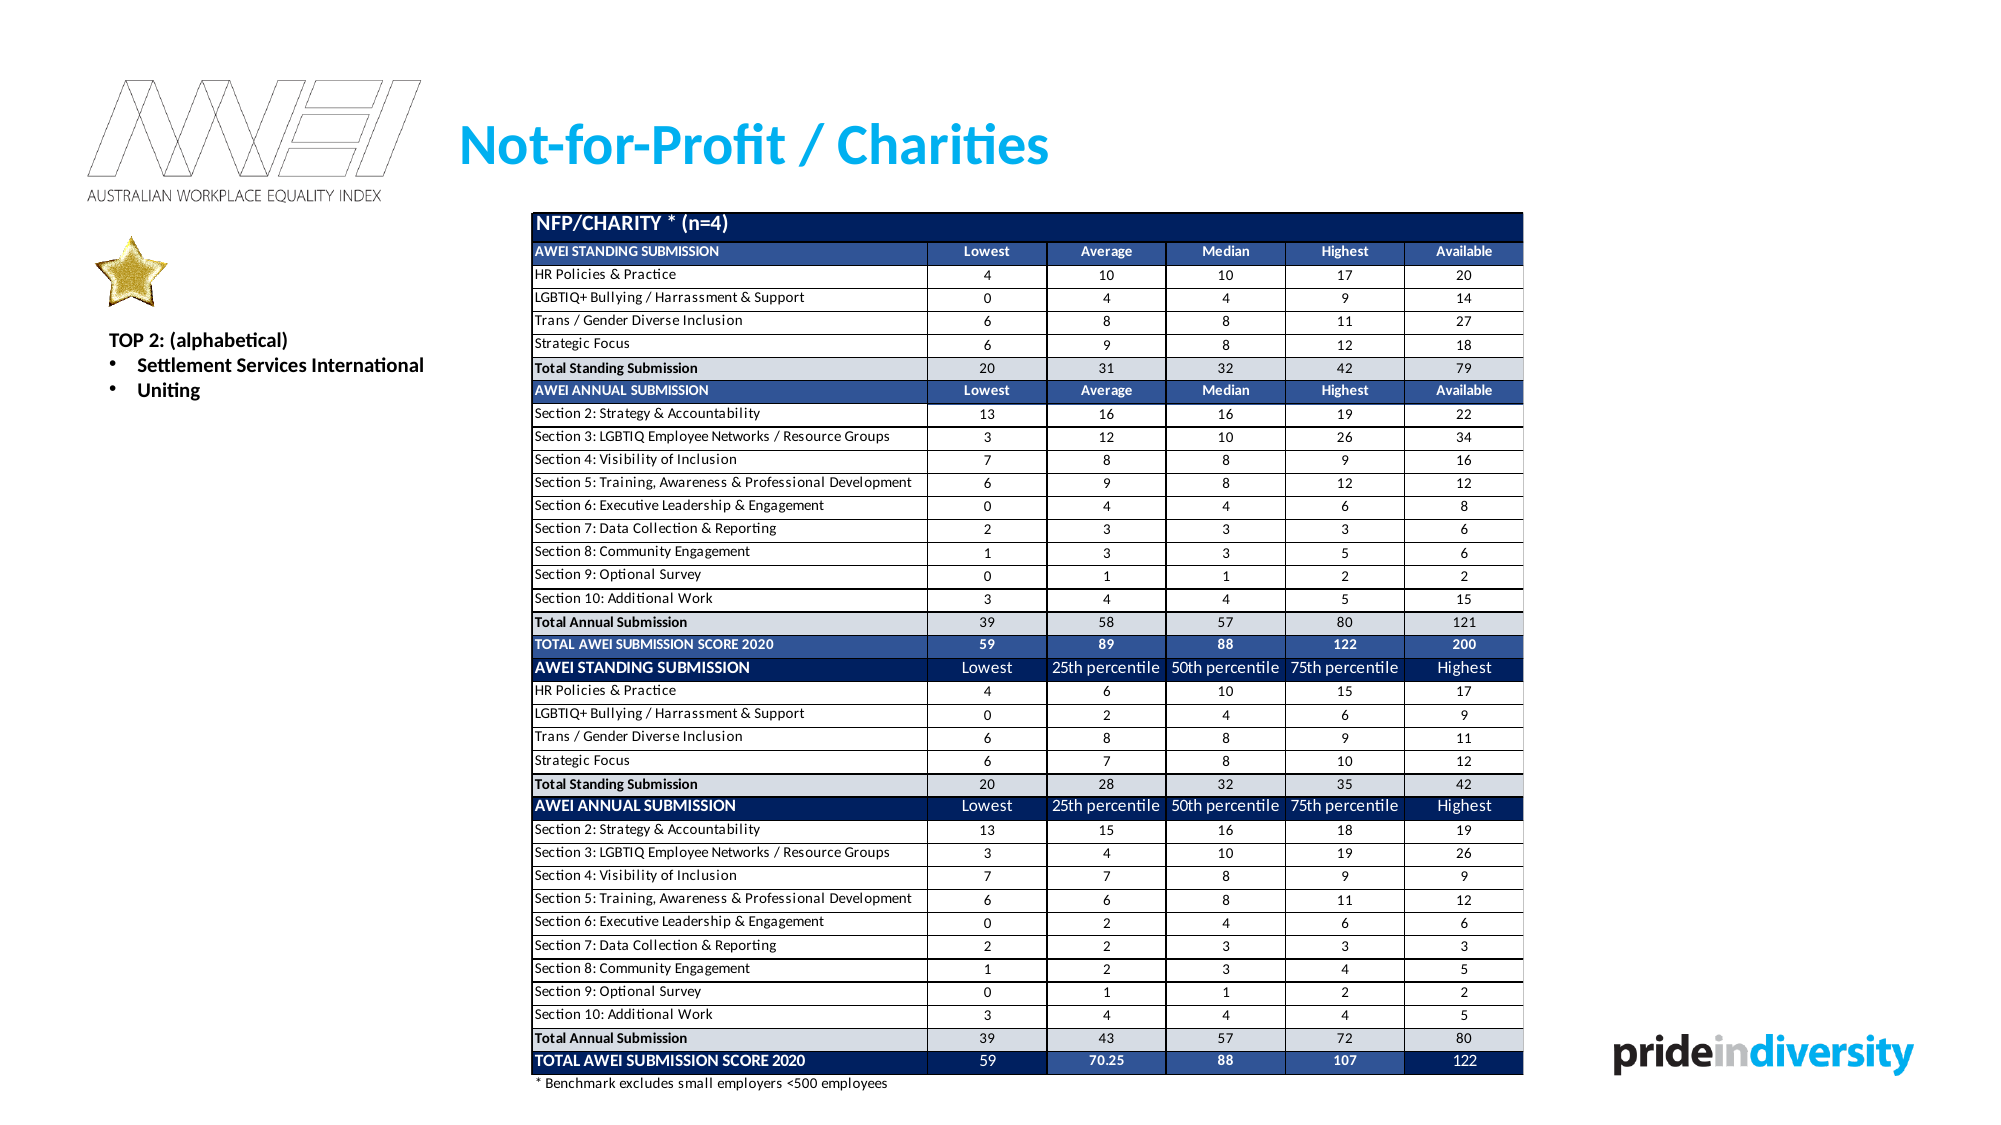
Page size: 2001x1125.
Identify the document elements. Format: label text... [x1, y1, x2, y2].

picture [1758, 1050, 1765, 1061]
picture [86, 78, 422, 204]
picture [1900, 1049, 1914, 1076]
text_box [94, 235, 445, 410]
picture [1614, 1034, 1914, 1076]
picture [531, 212, 1525, 1099]
title Not-for-Profit / Charities [444, 47, 1914, 235]
